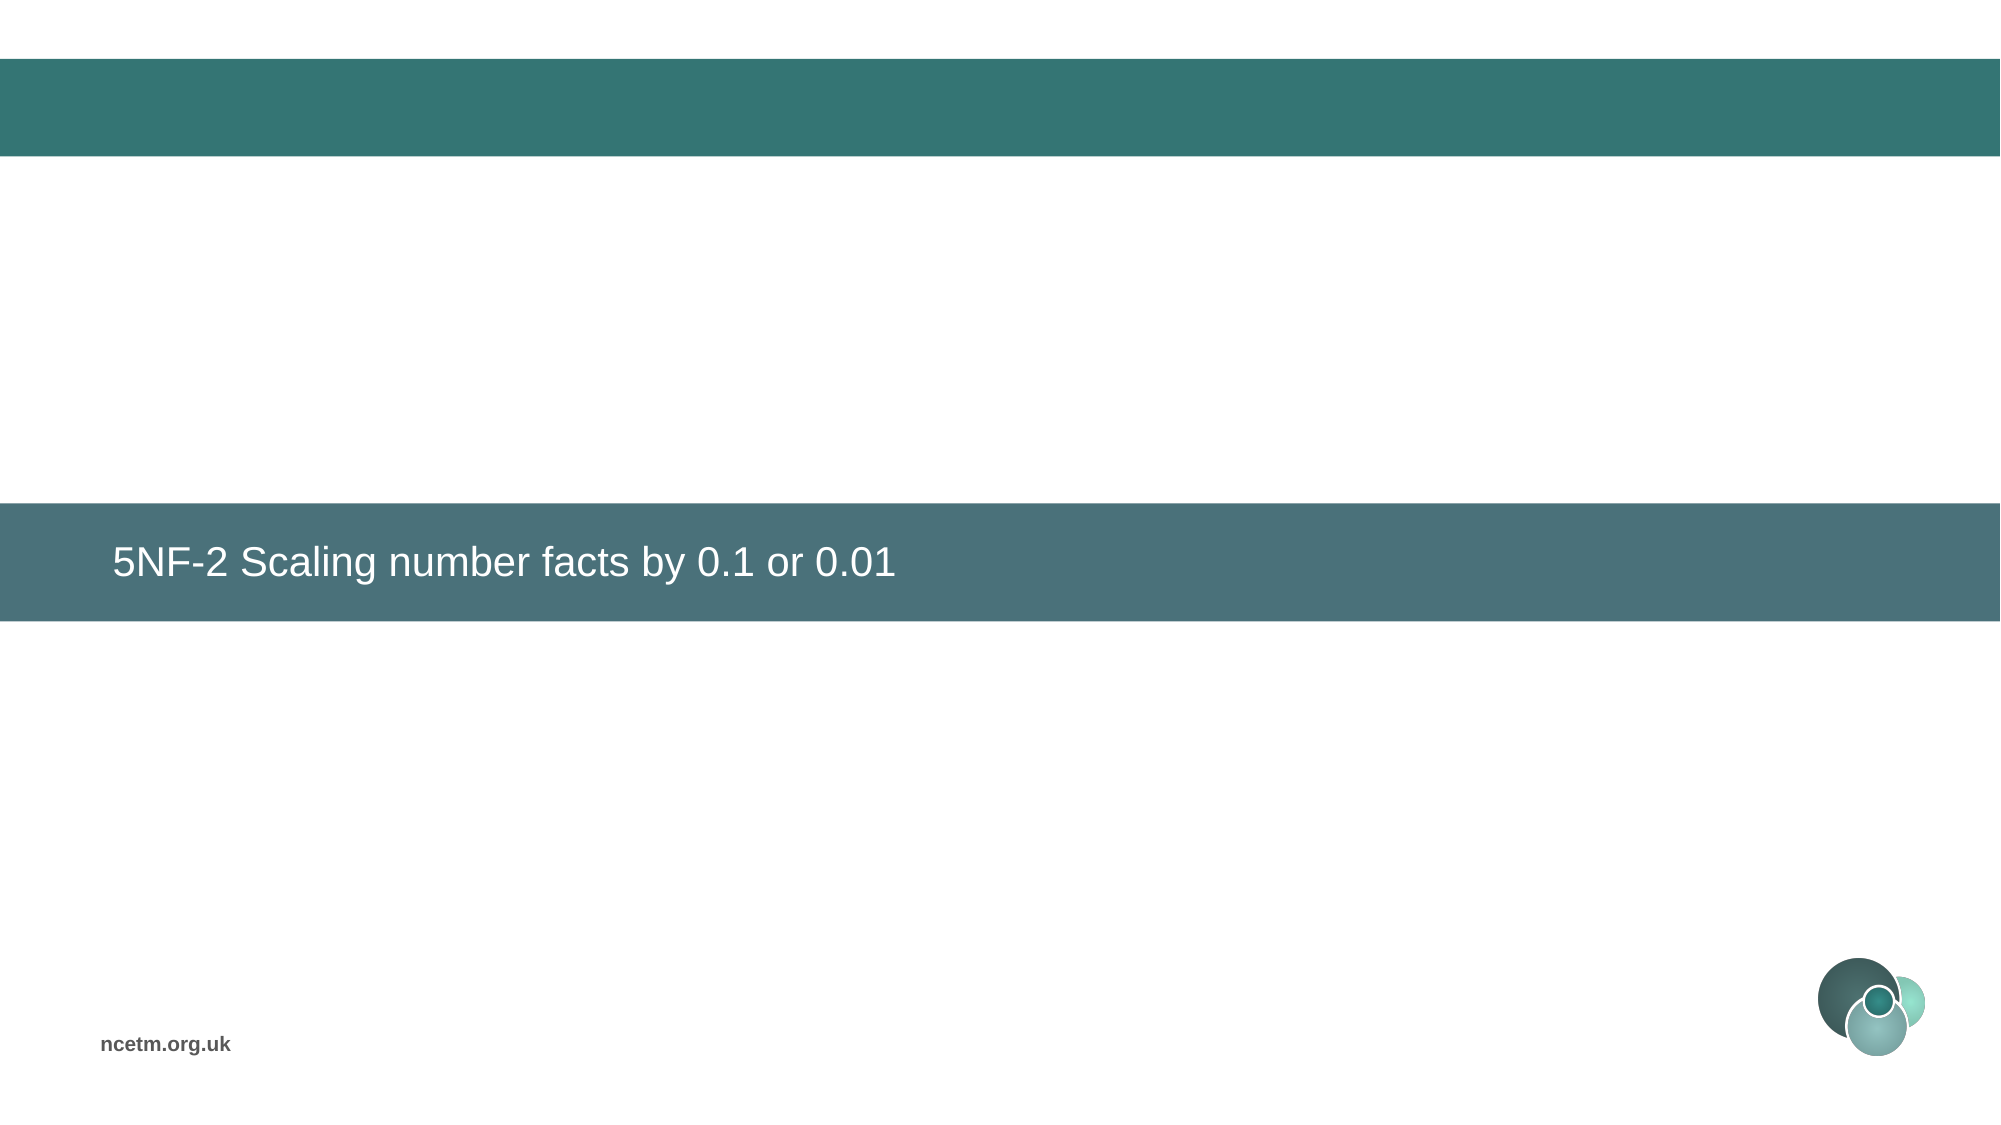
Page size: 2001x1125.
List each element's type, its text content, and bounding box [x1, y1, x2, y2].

text_box 5NF-2 Scaling number facts by 0.1 or 0.01 [97, 527, 1945, 598]
text_box [0, 503, 2000, 622]
picture [1818, 958, 1925, 1056]
